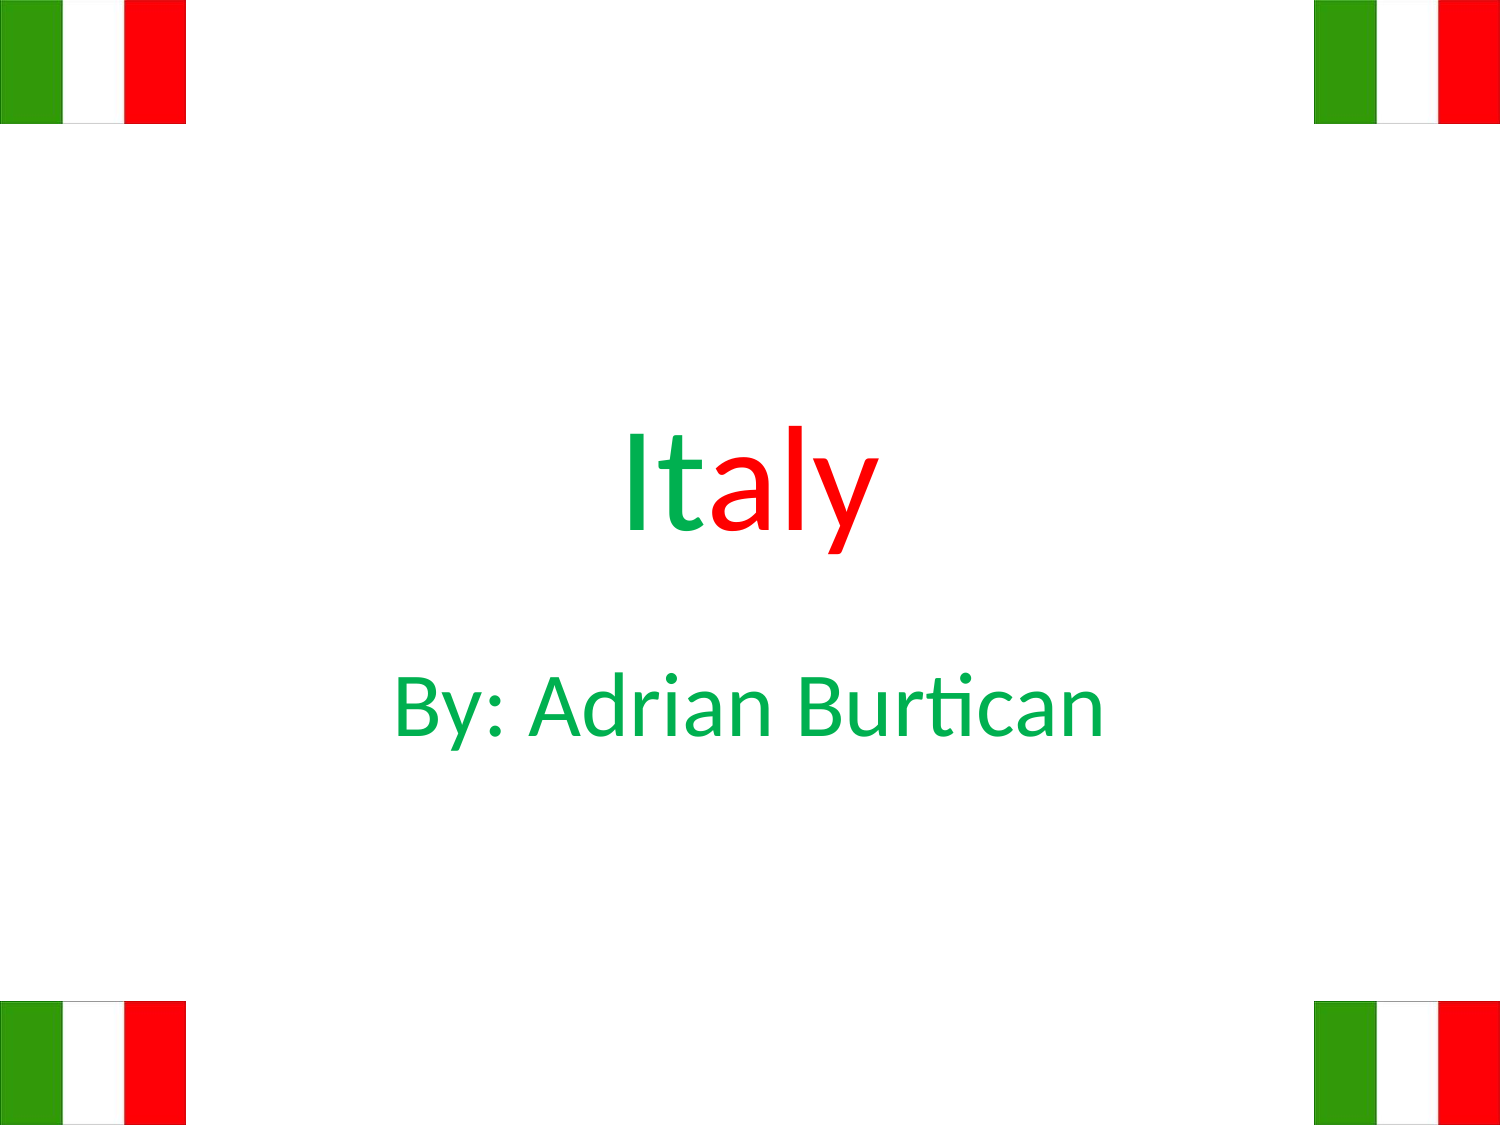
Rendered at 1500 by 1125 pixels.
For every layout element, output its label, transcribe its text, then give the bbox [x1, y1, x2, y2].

subtitle By: Adrian Burtican [225, 637, 1275, 925]
picture [1313, 1001, 1500, 1125]
picture [0, 0, 187, 124]
title Italy [112, 349, 1388, 591]
picture [1313, 0, 1500, 124]
picture [0, 1001, 187, 1125]
